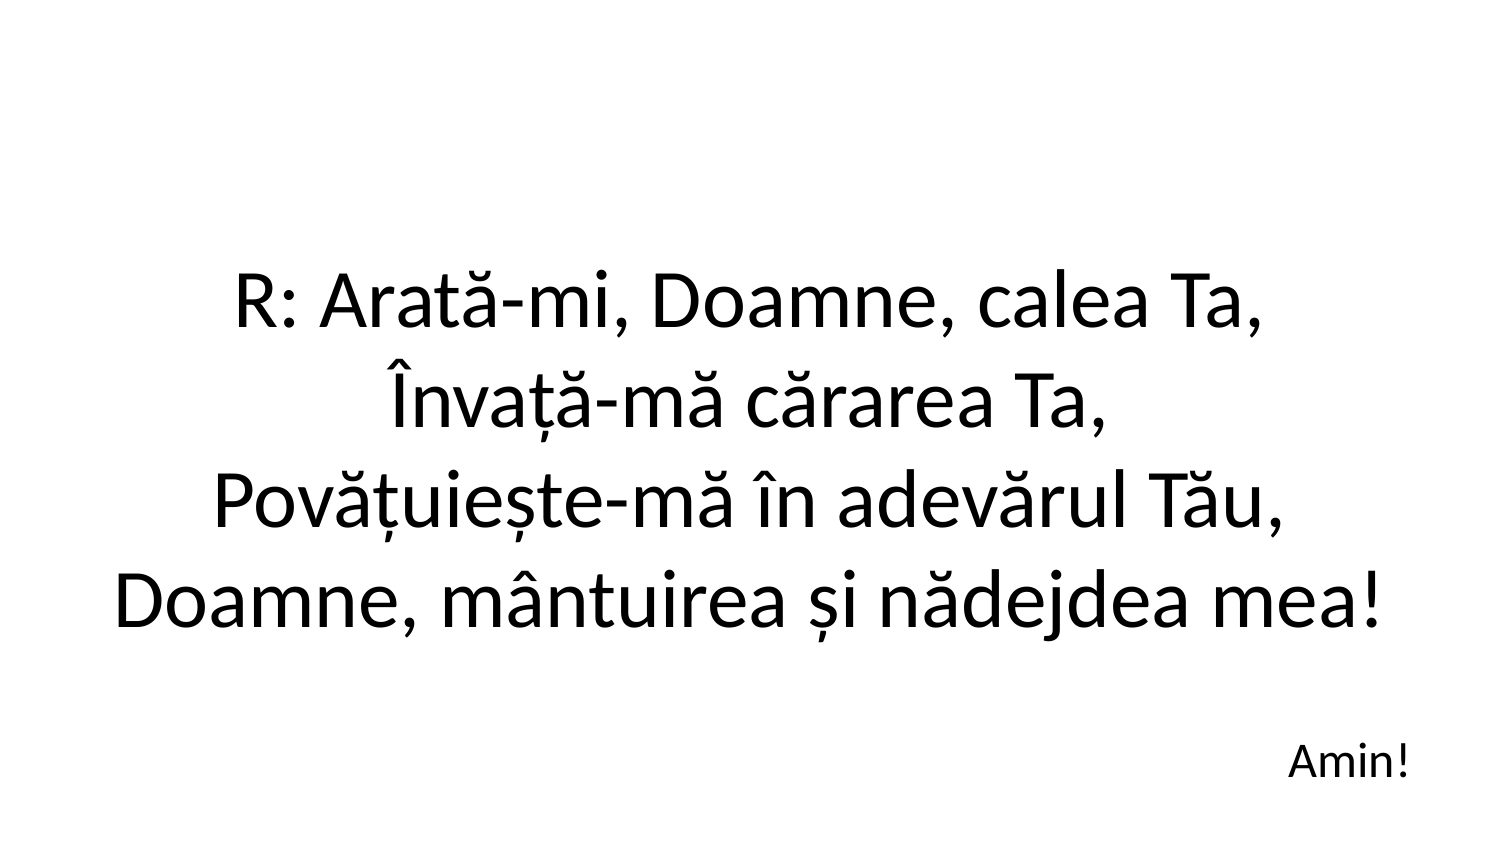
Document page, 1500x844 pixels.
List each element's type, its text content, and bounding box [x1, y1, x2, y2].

text_box Amin! [1273, 674, 1427, 795]
text_box R: Arată-mi, Doamne, calea Ta, Învață-mă cărarea Ta, Povățuiește-mă în adevărul Tău, Doamne, mântuirea și nădejdea mea! [98, 192, 1402, 652]
